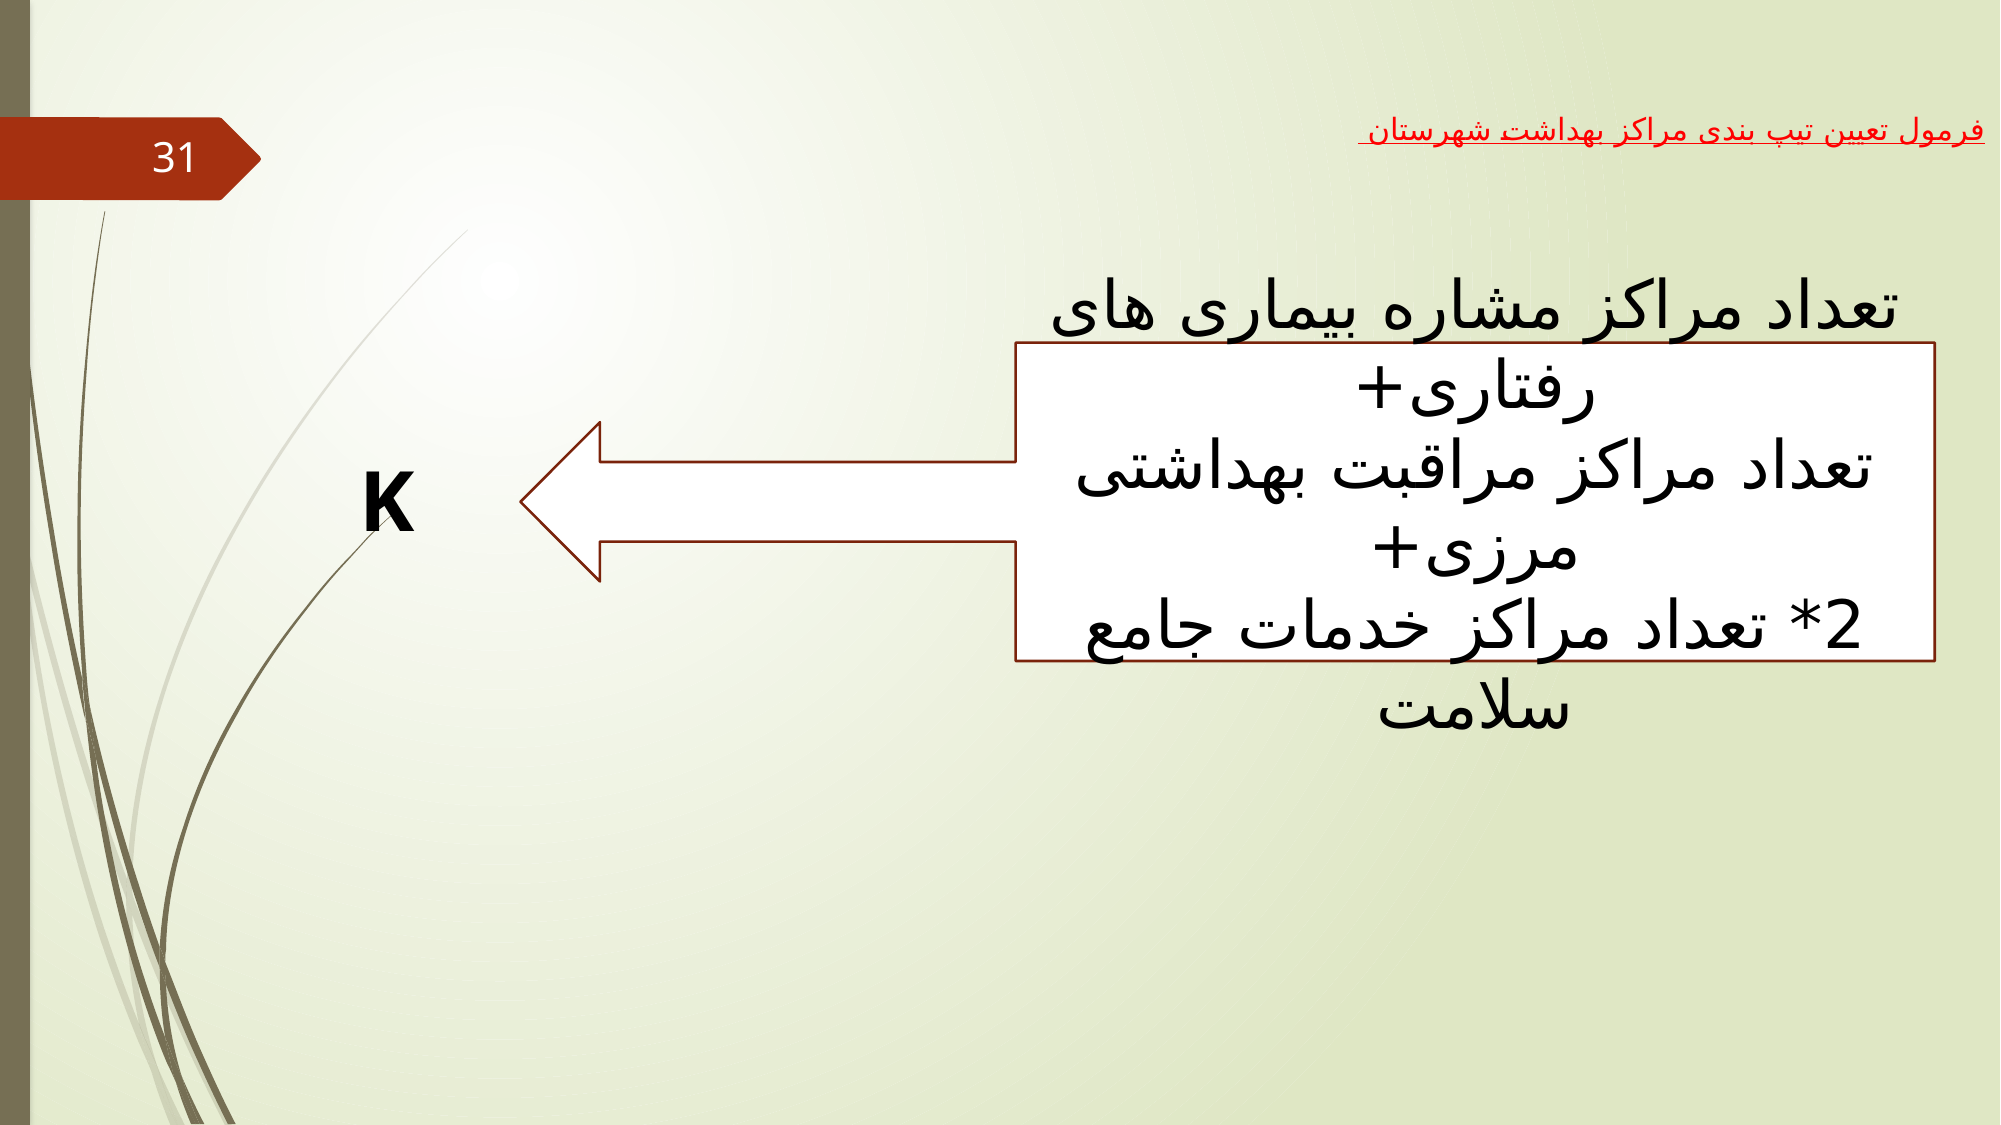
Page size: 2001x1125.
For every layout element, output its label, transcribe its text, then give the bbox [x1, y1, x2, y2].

slide_number 31 [87, 129, 216, 190]
text_box تعداد مراکز مشاره بیماری های رفتاری+ تعداد مراکز مراقبت بهداشتی مرزی+ 2* تعداد مراکز خدمات جامع سلامت [519, 341, 1937, 663]
text_box K [318, 440, 456, 556]
title فرمول تعیین تیپ بندی مراکز بهداشت شهرستان [215, 102, 2000, 313]
